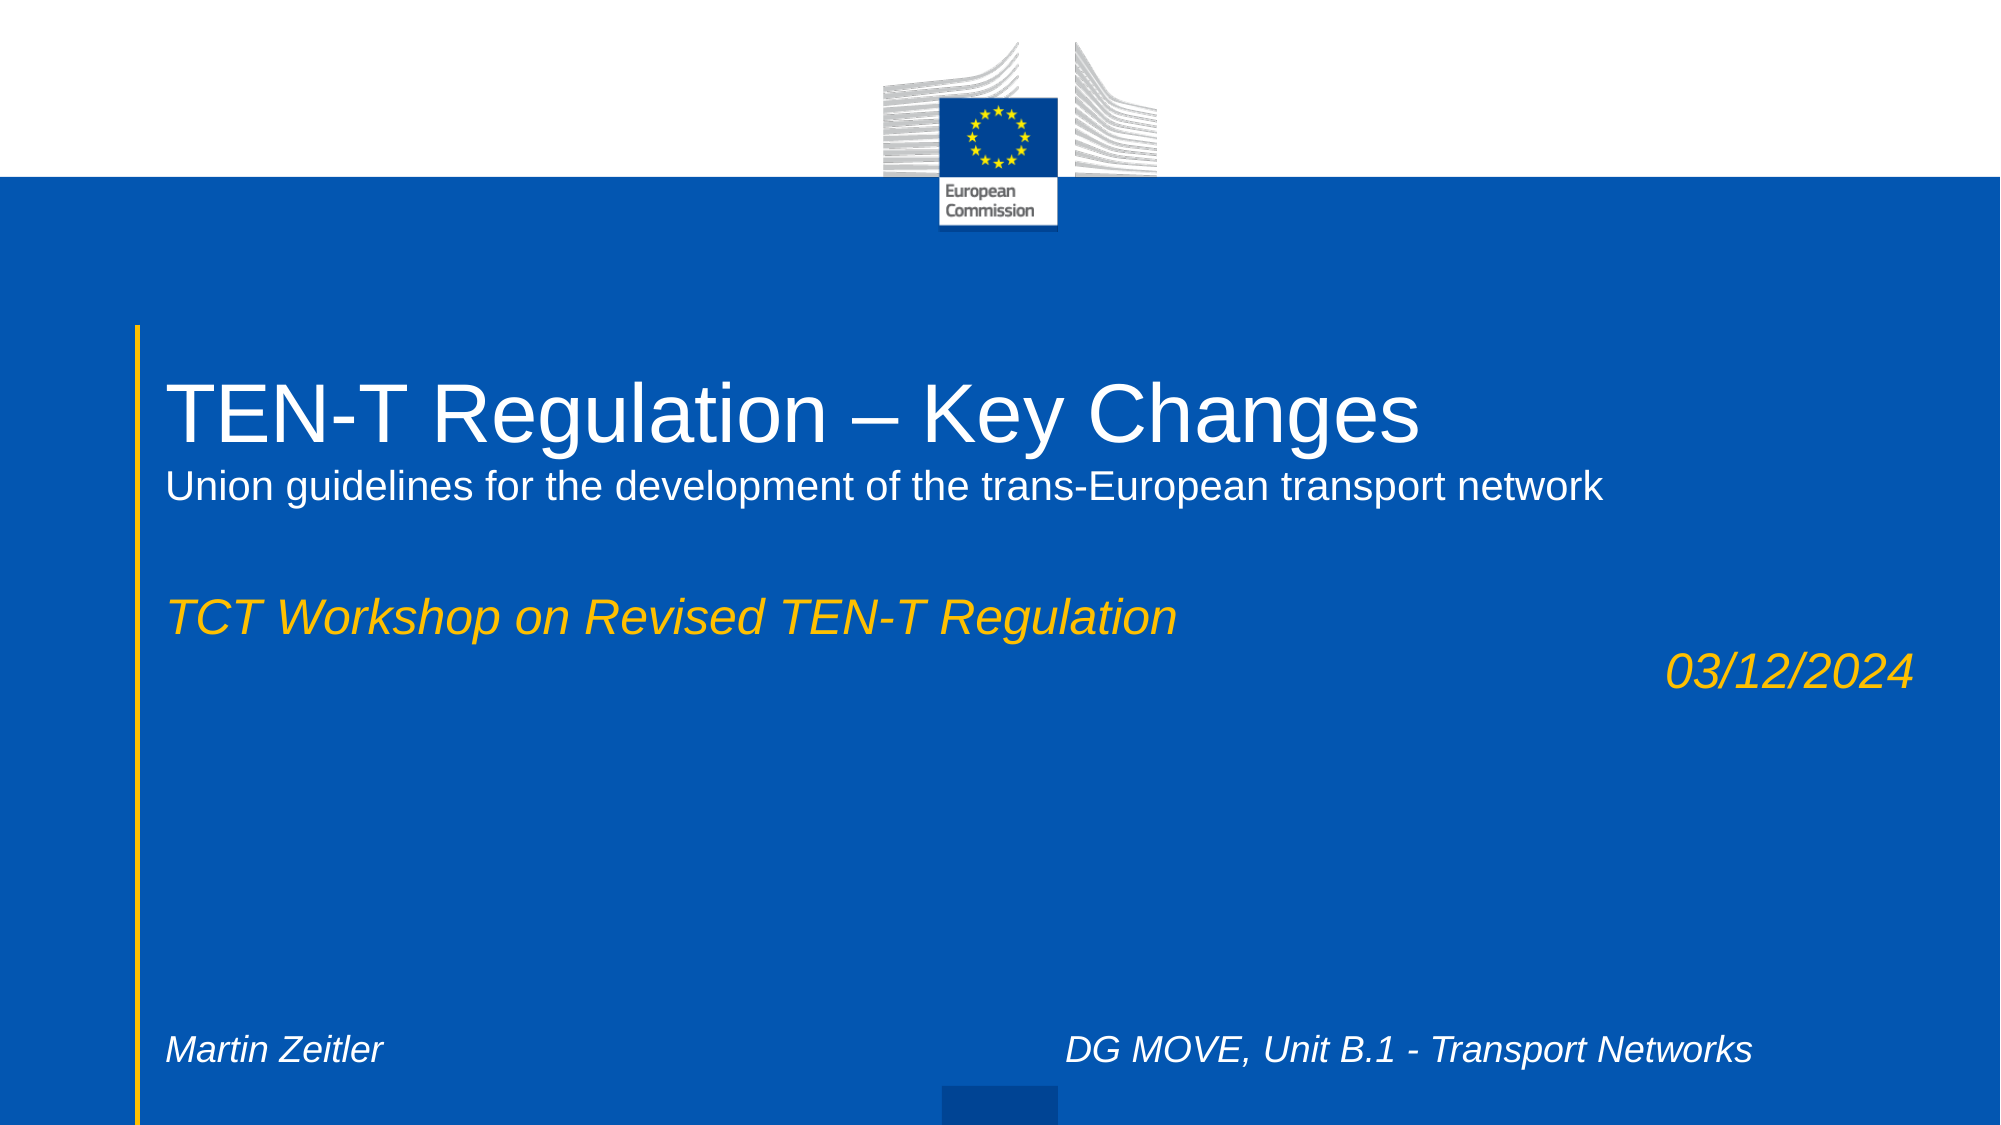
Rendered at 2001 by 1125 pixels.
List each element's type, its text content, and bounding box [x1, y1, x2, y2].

text_box Martin Zeitler DG MOVE, Unit B.1 - Transport Networks [150, 1017, 1877, 1086]
subtitle TEN-T Regulation – Key Changes Union guidelines for the development of the trans-European transport network [150, 351, 1984, 499]
picture [883, 42, 1157, 232]
title TCT Workshop on Revised TEN-T Regulation 03/12/2024 [150, 584, 1940, 732]
